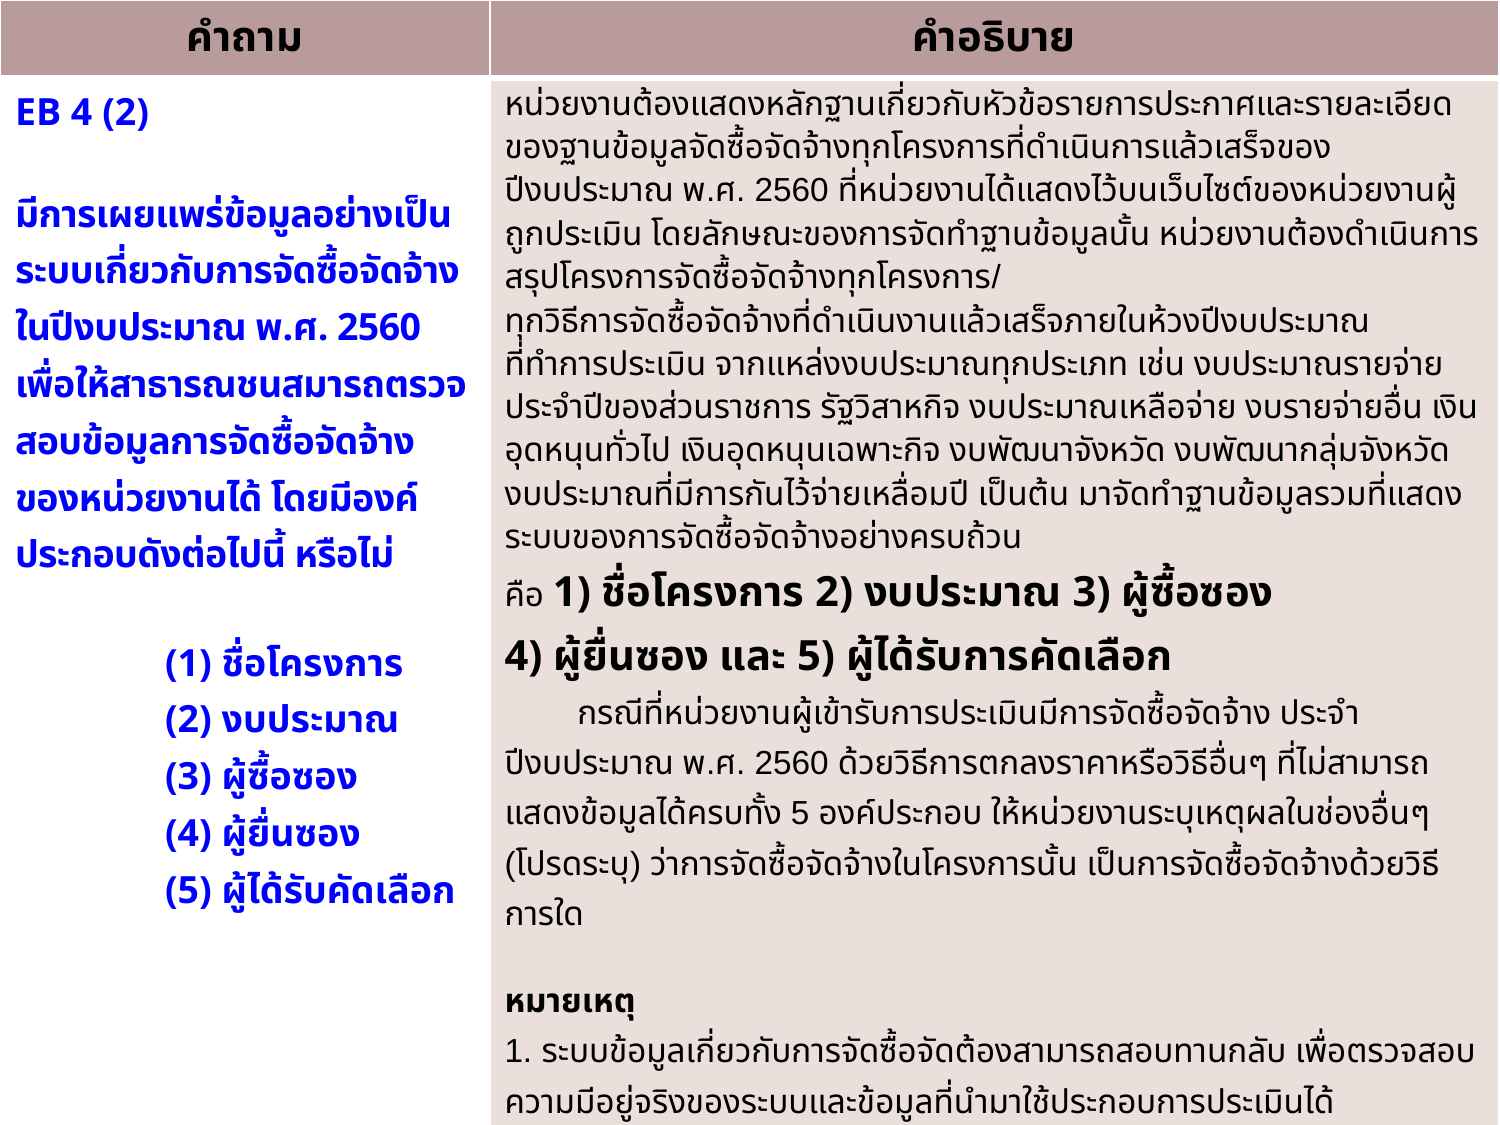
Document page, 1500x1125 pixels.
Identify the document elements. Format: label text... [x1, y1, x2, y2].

table_cell EB 4 (2) มีการเผยแพร่ข้อมูลอย่างเป็นระบบเกี่ยวกับการจัดซื้อจัดจ้าง ในปีงบประมาณ พ.ศ. 2560 เพื่อให้สาธารณชนสมารถตรวจสอบข้อมูลการจัดซื้อจัดจ้างของหน่วยงานได้ โดยมีองค์ประกอบดังต่อไปนี้ หรือไม่ (1) ชื่อโครงการ (2) งบประมาณ (3) ผู้ซื้อซอง (4) ผู้ยื่นซอง (5) ผู้ได้รับคัดเลือก [1, 81, 489, 1125]
table_header คำถาม [1, 1, 489, 75]
table_cell หน่วยงานต้องแสดงหลักฐานเกี่ยวกับหัวข้อรายการประกาศและรายละเอียดของฐานข้อมูลจัดซื้อจัดจ้างทุกโครงการที่ดำเนินการแล้วเสร็จของปีงบประมาณ พ.ศ. 2560 ที่หน่วยงานได้แสดงไว้บนเว็บไซต์ของหน่วยงานผู้ถูกประเมิน โดยลักษณะของการจัดทำฐานข้อมูลนั้น หน่วยงานต้องดำเนินการสรุปโครงการจัดซื้อจัดจ้างทุกโครงการ/ ทุกวิธีการจัดซื้อจัดจ้างที่ดำเนินงานแล้วเสร็จภายในห้วงปีงบประมาณ ที่ทำการประเมิน จากแหล่งงบประมาณทุกประเภท เช่น งบประมาณรายจ่ายประจำปีของส่วนราชการ รัฐวิสาหกิจ งบประมาณเหลือจ่าย งบรายจ่ายอื่น เงินอุดหนุนทั่วไป เงินอุดหนุนเฉพาะกิจ งบพัฒนาจังหวัด งบพัฒนากลุ่มจังหวัด งบประมาณที่มีการกันไว้จ่ายเหลื่อมปี เป็นต้น มาจัดทำฐานข้อมูลรวมที่แสดงระบบของการจัดซื้อจัดจ้างอย่างครบถ้วน คือ 1) ชื่อโครงการ 2) งบประมาณ 3) ผู้ซื้อซอง 4) ผู้ยื่นซอง และ 5) ผู้ได้รับการคัดเลือก กรณีที่หน่วยงานผู้เข้ารับการประเมินมีการจัดซื้อจัดจ้าง ประจำปีงบประมาณ พ.ศ. 2560 ด้วยวิธีการตกลงราคาหรือวิธีอื่นๆ ที่ไม่สามารถแสดงข้อมูลได้ครบทั้ง 5 องค์ประกอบ ให้หน่วยงานระบุเหตุผลในช่องอื่นๆ (โปรดระบุ) ว่าการจัดซื้อจัดจ้างในโครงการนั้น เป็นการจัดซื้อจัดจ้างด้วยวิธีการใด หมายเหตุ 1. ระบบข้อมูลเกี่ยวกับการจัดซื้อจัดต้องสามารถสอบทานกลับ เพื่อตรวจสอบความมีอยู่จริงของระบบและข้อมูลที่นำมาใช้ประกอบการประเมินได้ 2. เป็นโครงการที่หน่วยงานดำเนินการในไตรมาสที่ 1 และไตรมาสที่ 2 ของปีงบประมาณ พ.ศ. 2560 [491, 81, 1498, 1125]
table_header คำอธิบาย [491, 1, 1498, 75]
